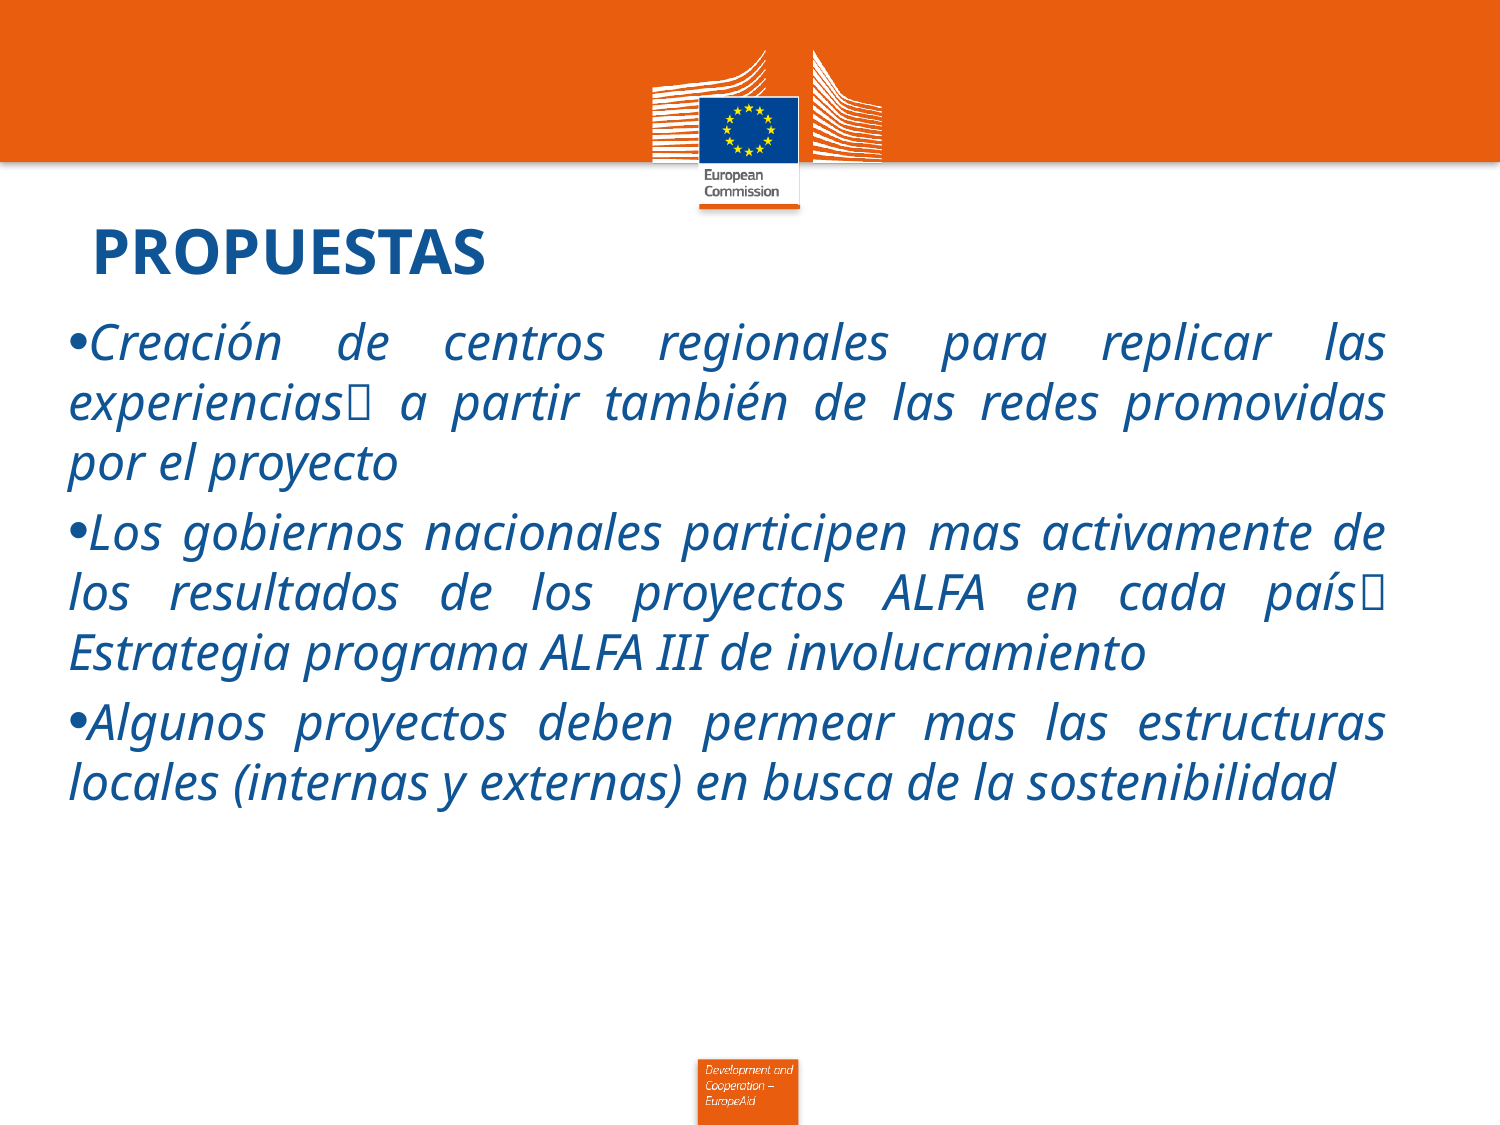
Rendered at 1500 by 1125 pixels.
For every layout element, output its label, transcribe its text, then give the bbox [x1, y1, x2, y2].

list Creación de centros regionales para replicar las experiencias a partir también de las redes promovidas por el proyecto Los gobiernos nacionales participen mas activamente de los resultados de los proyectos ALFA en cada país Estrategia programa ALFA III de involucramiento Algunos proyectos deben permear mas las estructuras locales (internas y externas) en busca de la sostenibilidad [52, 302, 1404, 977]
picture [698, 1059, 799, 1125]
picture [615, 50, 882, 207]
title PROPUESTAS [76, 207, 1427, 292]
